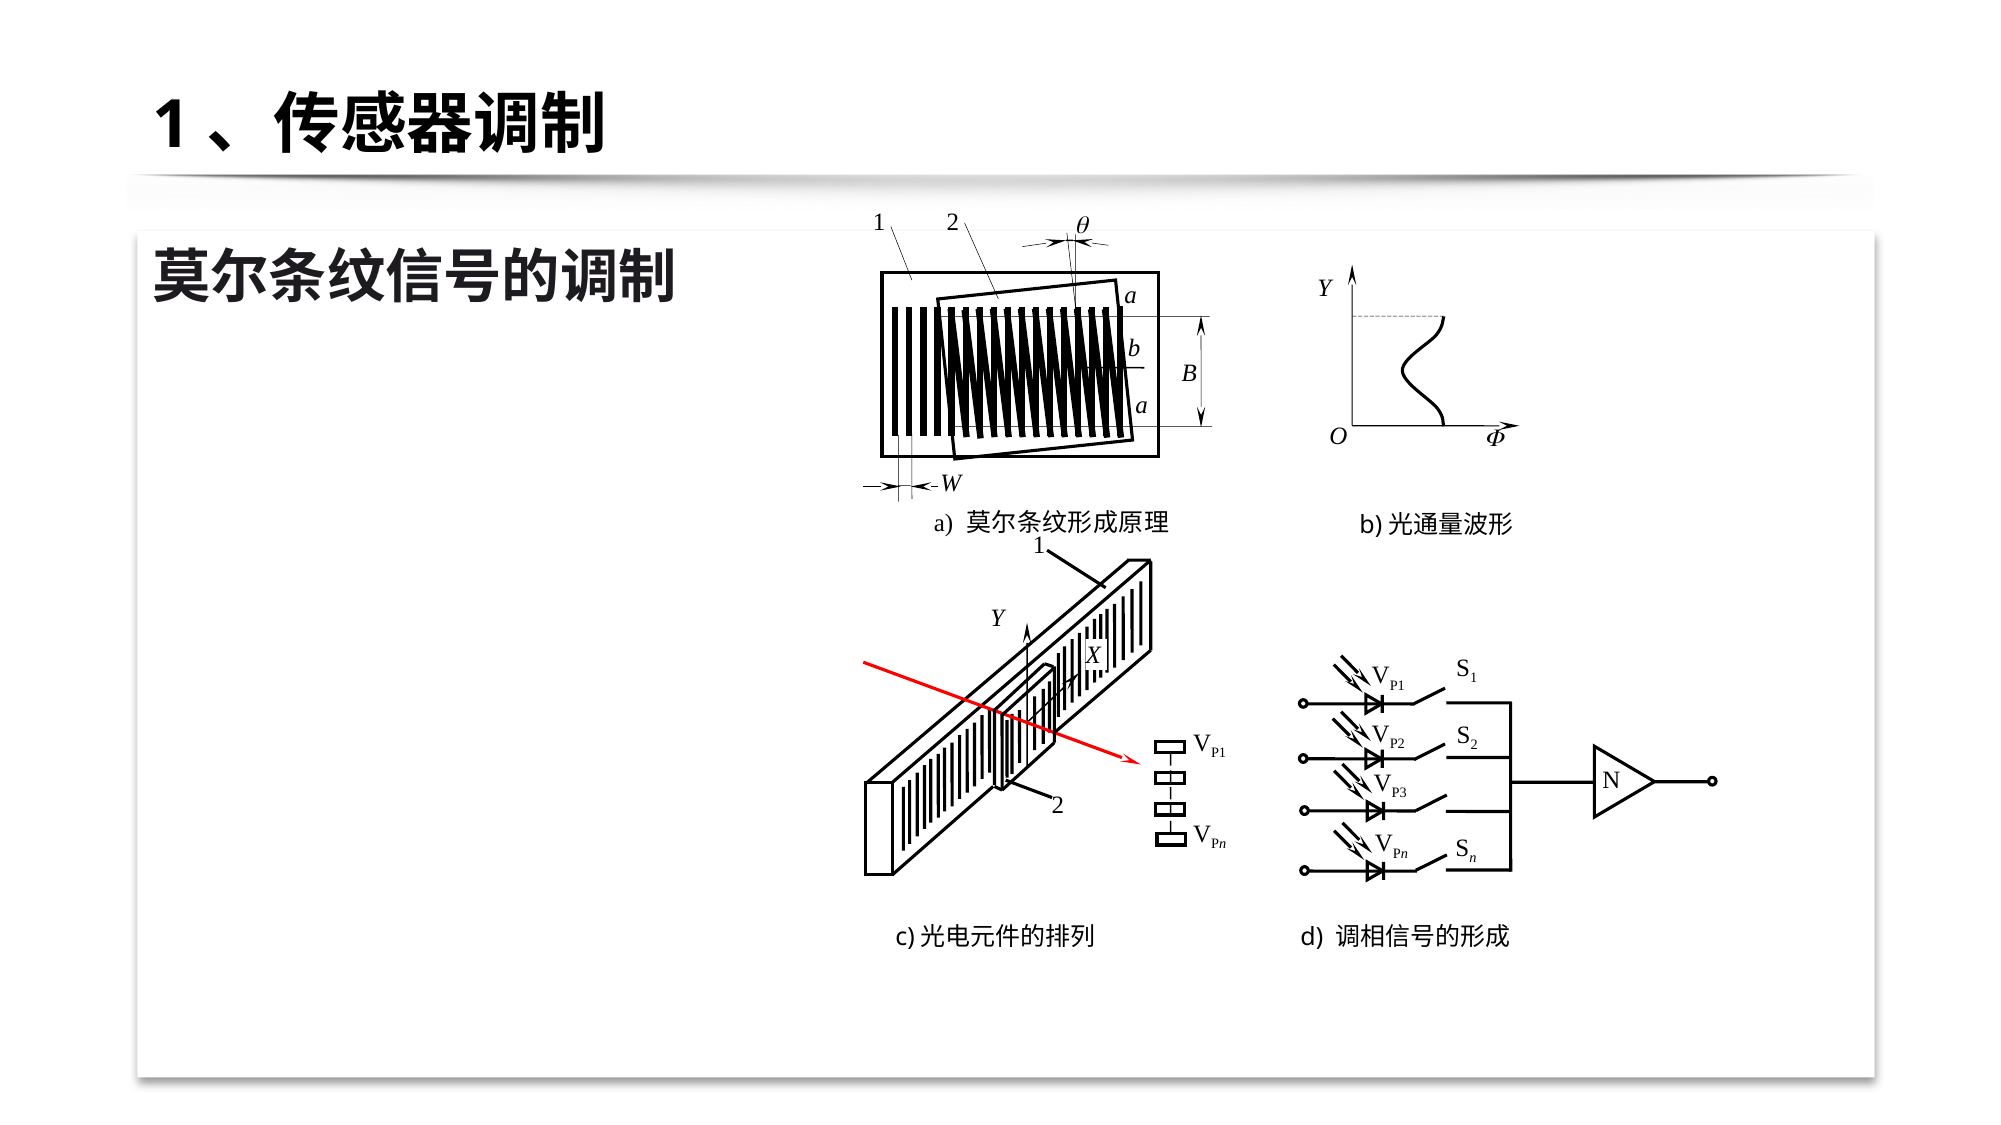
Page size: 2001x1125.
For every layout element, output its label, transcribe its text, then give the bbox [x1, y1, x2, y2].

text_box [858, 197, 1717, 978]
title 1、传感器调制 [137, 77, 1863, 175]
picture [127, 175, 1874, 211]
list 莫尔条纹信号的调制 [137, 196, 1863, 1014]
